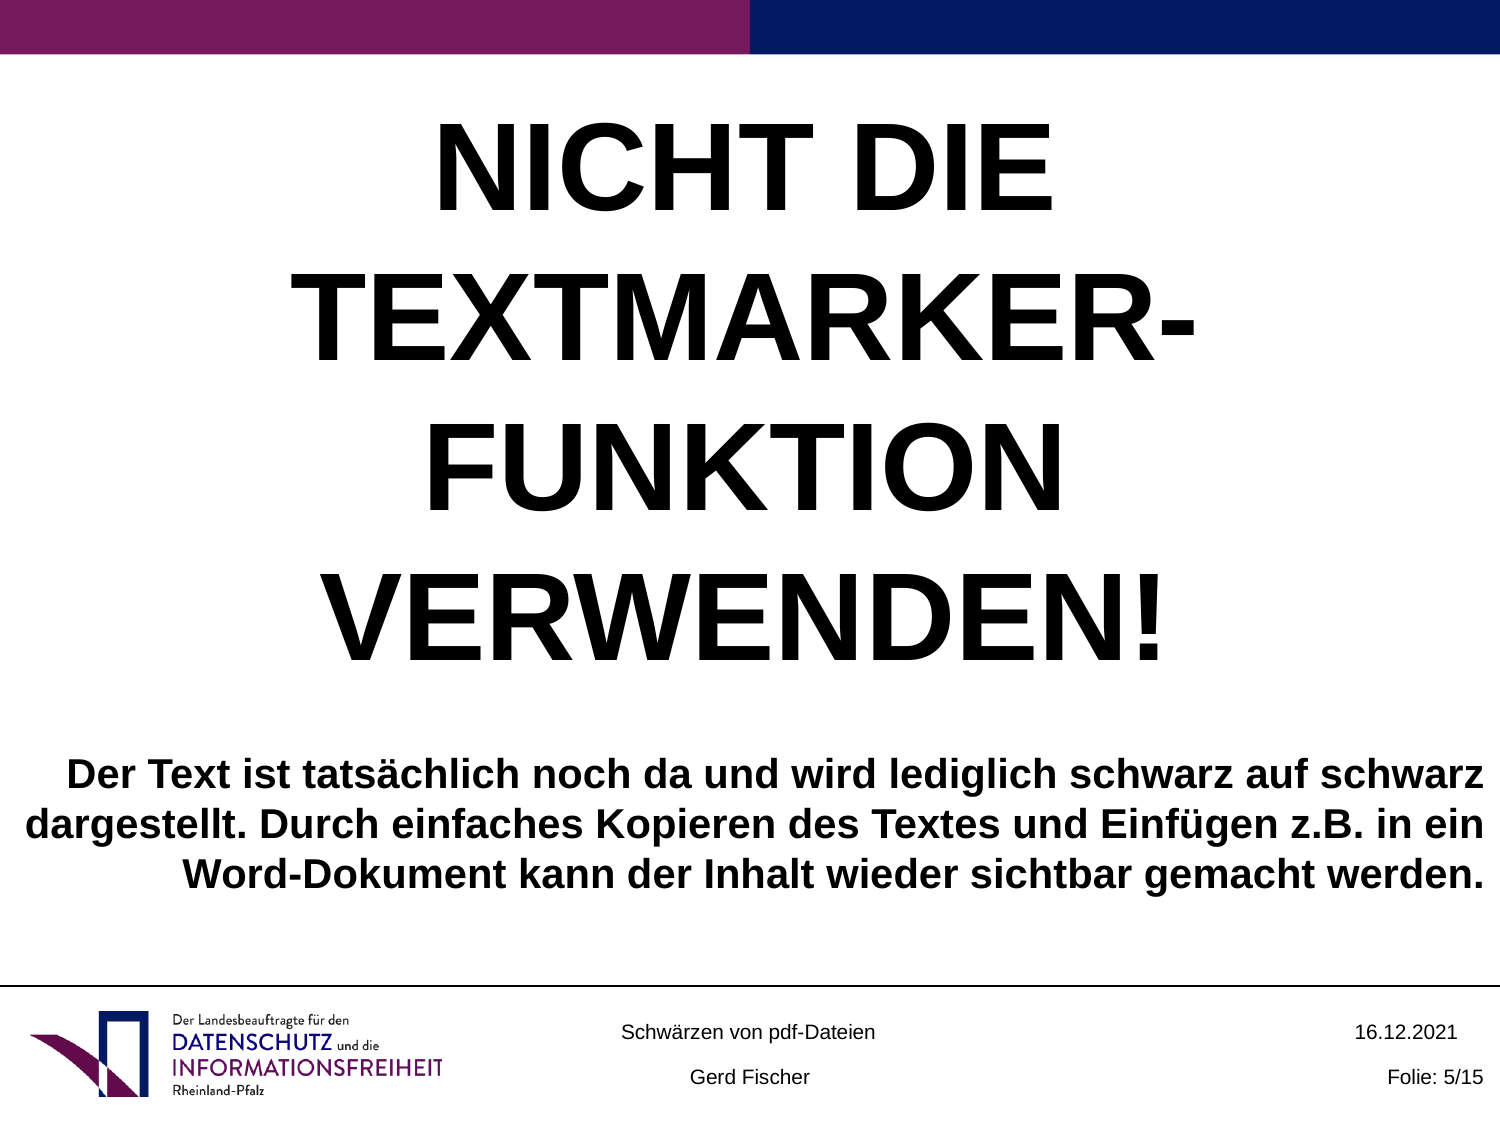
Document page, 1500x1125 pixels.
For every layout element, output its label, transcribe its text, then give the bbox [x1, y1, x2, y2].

text_box NICHT DIE TEXTMARKER-FUNKTION VERWENDEN! [0, 78, 1491, 693]
text_box Der Text ist tatsächlich noch da und wird lediglich schwarz auf schwarz dargestellt. Durch einfaches Kopieren des Textes und Einfügen z.B. in ein Word-Dokument kann der Inhalt wieder sichtbar gemacht werden. [9, 739, 1500, 905]
